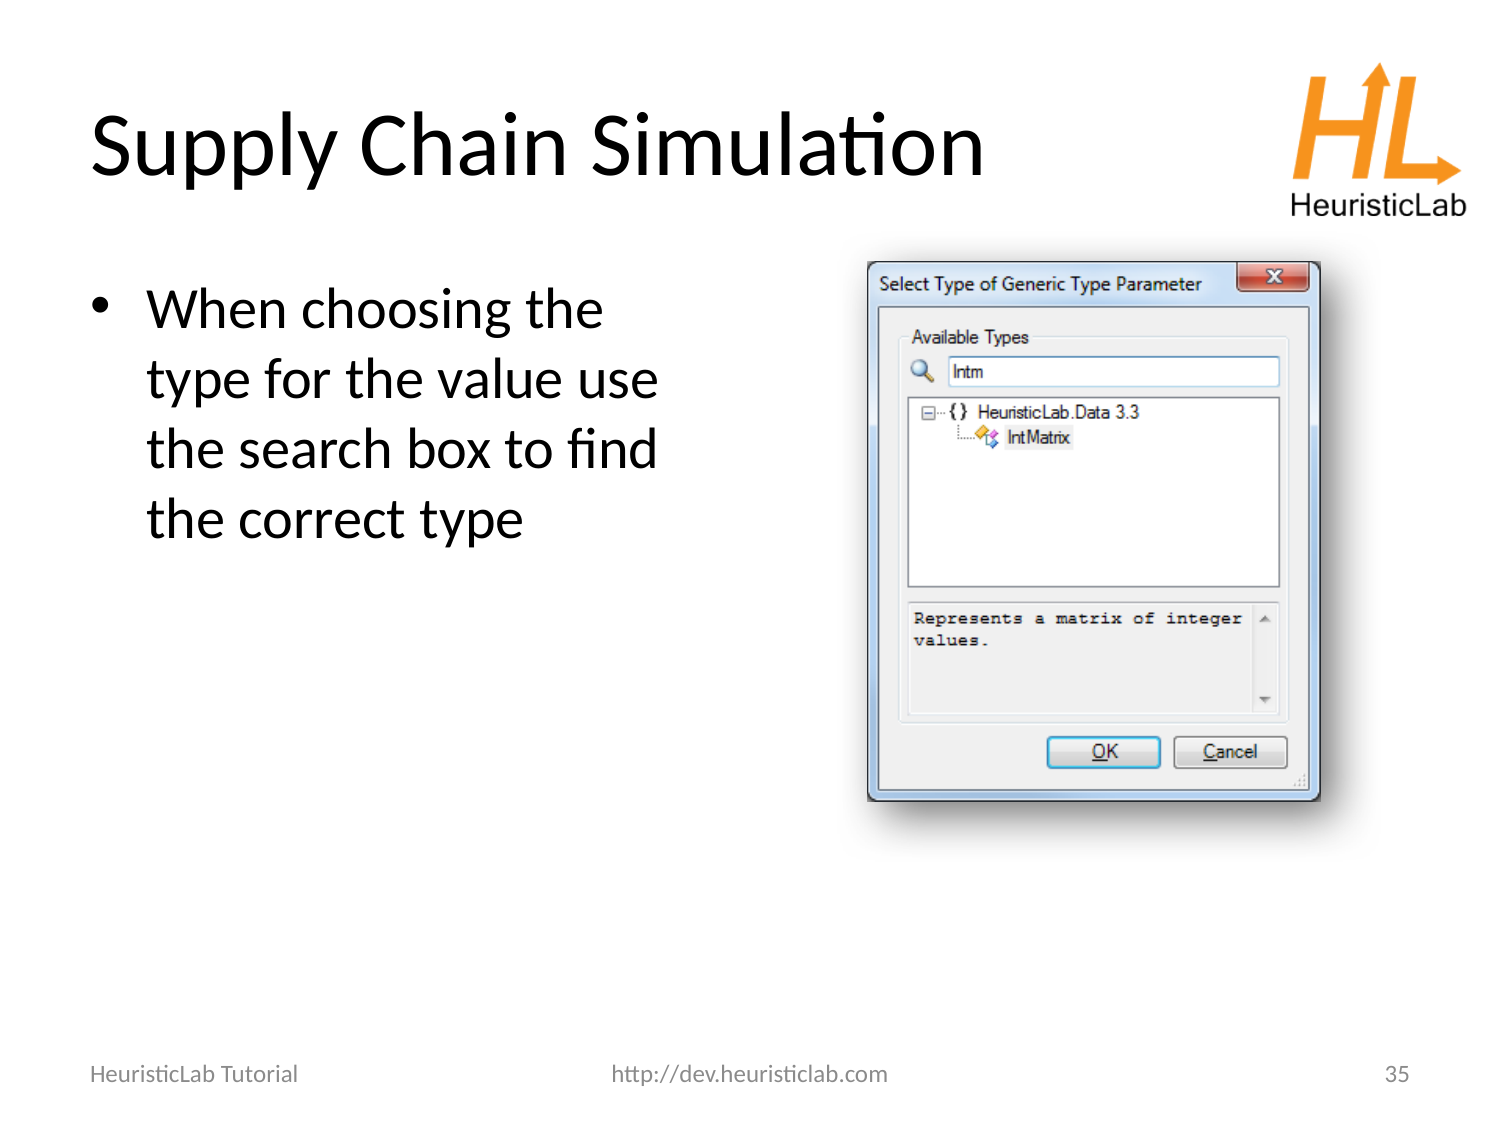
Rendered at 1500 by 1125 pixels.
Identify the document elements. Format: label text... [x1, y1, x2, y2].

picture [866, 260, 1321, 803]
slide_number 35 [1074, 1042, 1425, 1103]
footer http://dev.heuristiclab.com [512, 1042, 988, 1103]
title Supply Chain Simulation [75, 45, 1282, 233]
slide_number HeuristicLab Tutorial [75, 1042, 425, 1103]
picture [1281, 27, 1474, 244]
list When choosing the type for the value use the search box to find the correct type [75, 262, 738, 1005]
